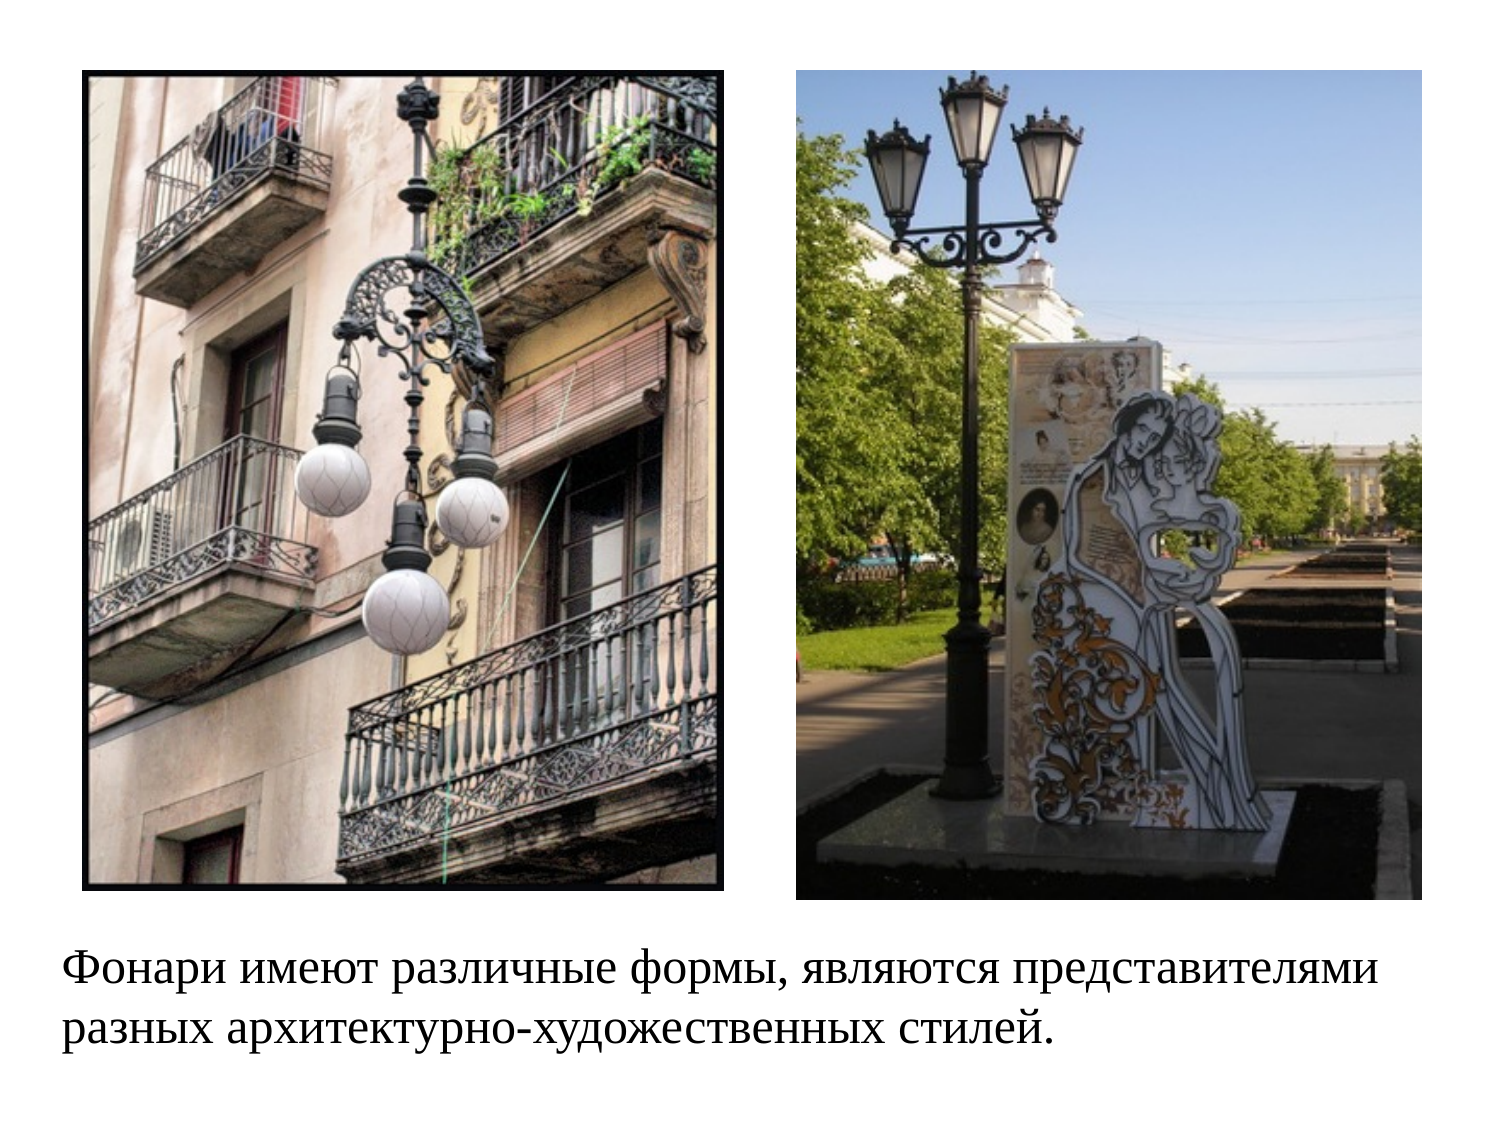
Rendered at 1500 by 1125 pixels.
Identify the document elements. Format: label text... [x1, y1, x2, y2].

picture [81, 70, 724, 891]
text_box Фонари имеют различные формы, являются представителями разных архитектурно-художественных стилей. [46, 925, 1500, 1061]
picture [796, 70, 1423, 900]
